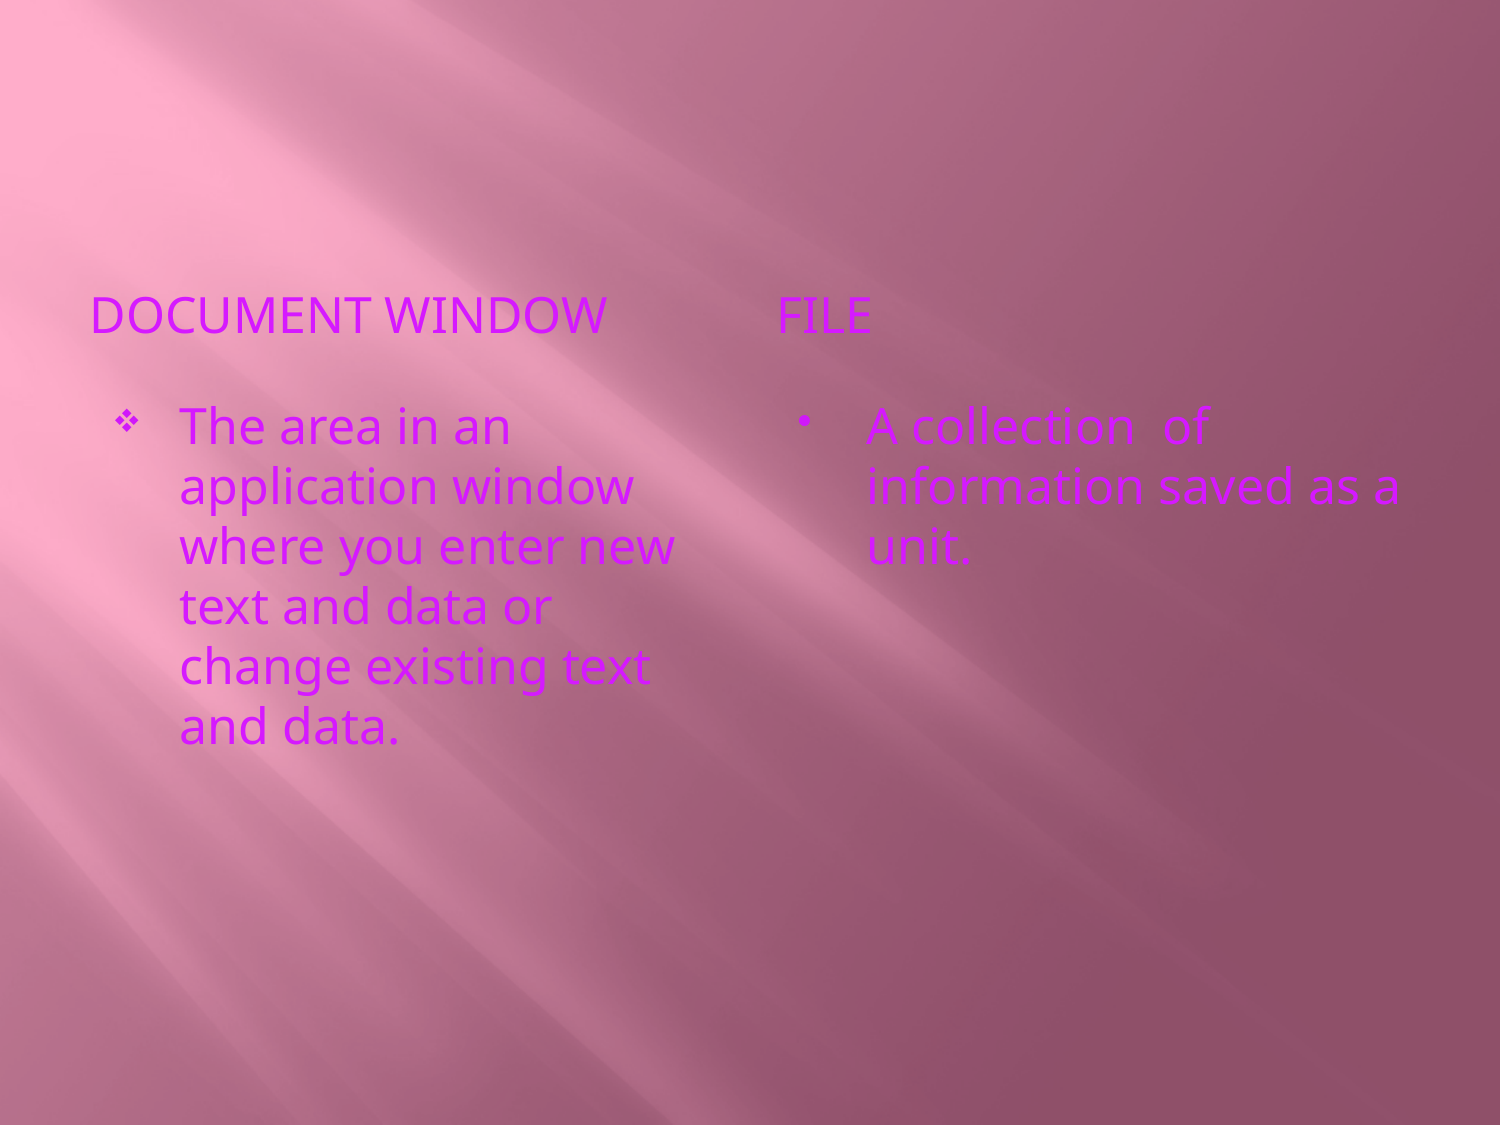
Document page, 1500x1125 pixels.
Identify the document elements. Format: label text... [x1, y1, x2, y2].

title [75, 44, 1425, 233]
list File [761, 251, 1425, 375]
list A collection of information saved as a unit. [761, 387, 1425, 1005]
list Document Window [75, 251, 738, 375]
list The area in an application window where you enter new text and data or change existing text and data. [75, 387, 738, 1005]
